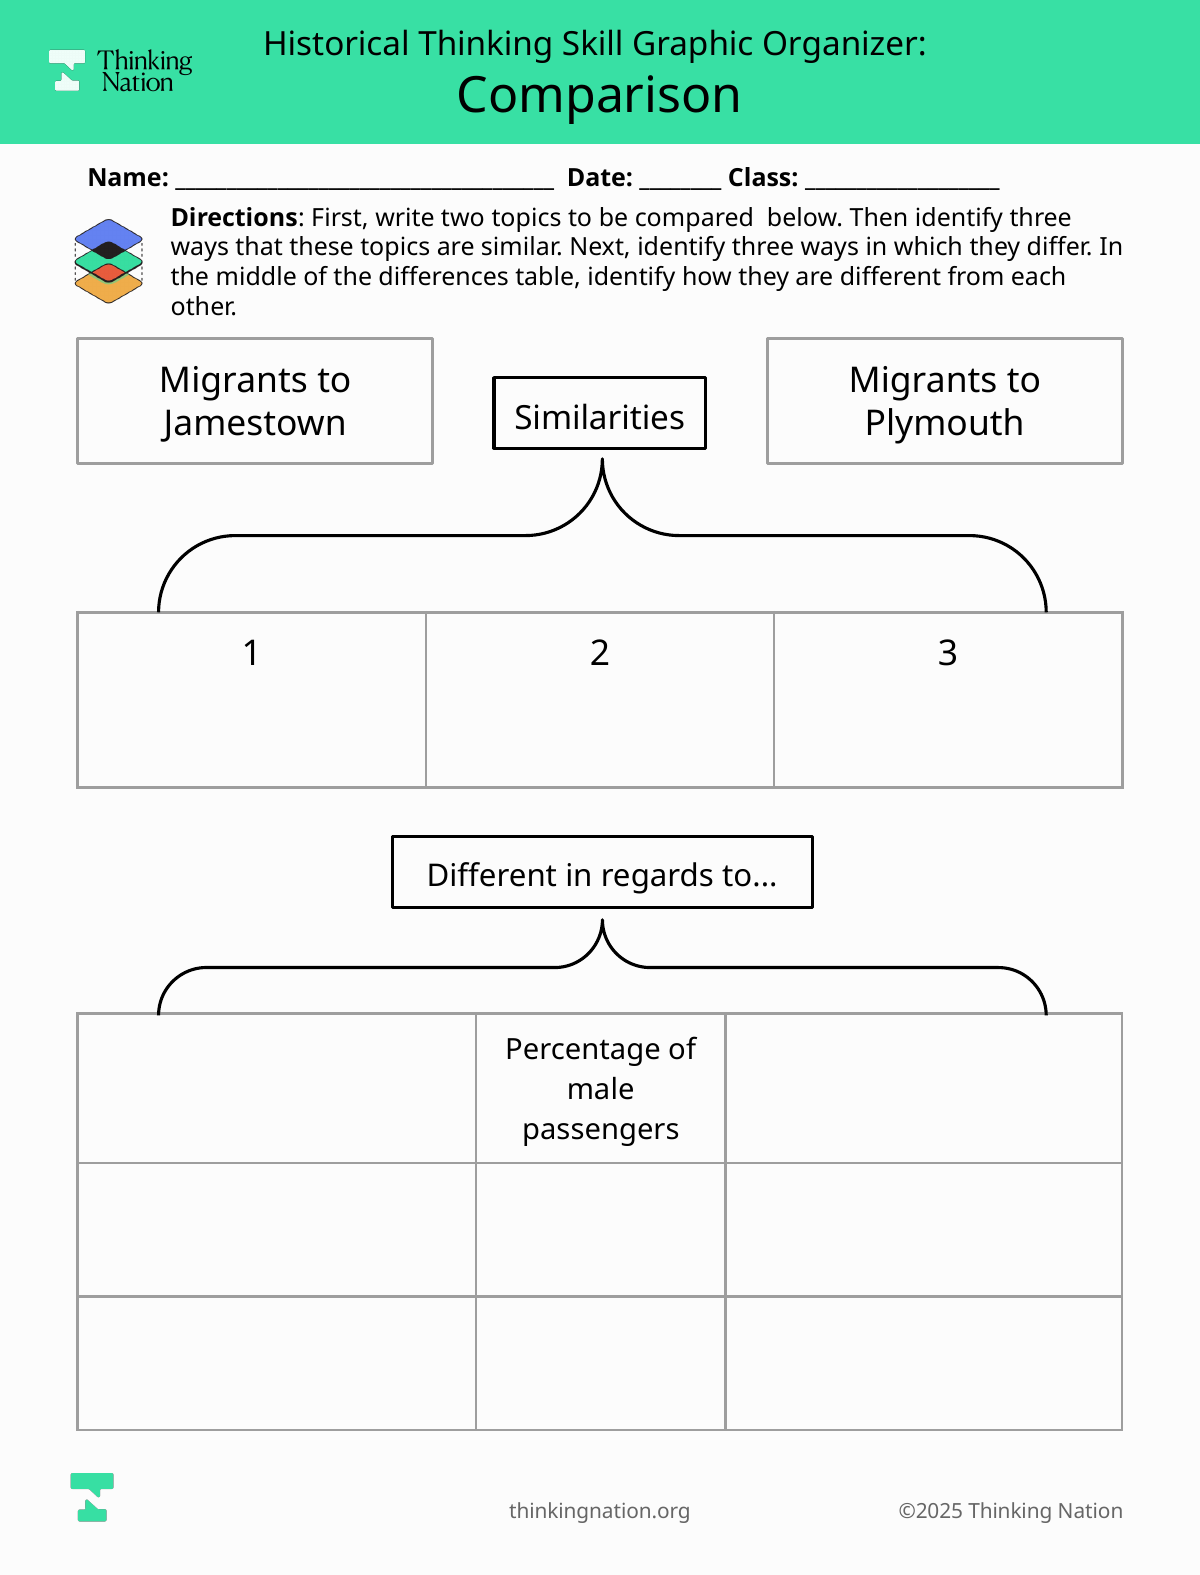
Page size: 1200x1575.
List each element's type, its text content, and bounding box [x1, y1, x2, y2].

table_cell [727, 1298, 1121, 1429]
text_box ©2025 Thinking Nation [854, 1483, 1139, 1532]
text_box Directions: First, write two topics to be compared below. Then identify three ways that these topics are similar. Next, identify three ways in which they differ. In the middle of the differences table, identify how they are different from each other. [168, 205, 1152, 317]
text_box Name: _____________________________________ Date: ________ Class: ___________________ [72, 146, 1128, 214]
table_cell [79, 1164, 475, 1295]
table_header [727, 1015, 1121, 1162]
table_header 3 [775, 614, 1121, 786]
table_header Percentage of male passengers [477, 1016, 724, 1162]
picture [58, 1463, 126, 1531]
text_box [158, 919, 1047, 1016]
text_box Migrants to Plymouth [767, 338, 1123, 464]
table_header 1 [79, 614, 425, 786]
text_box Similarities [493, 377, 706, 449]
text_box Historical Thinking Skill Graphic Organizer: Comparison [0, 0, 1200, 144]
table_cell [477, 1298, 724, 1429]
picture [53, 205, 165, 317]
text_box Migrants to Jamestown [77, 338, 433, 464]
text_box Different in regards to... [392, 836, 813, 908]
table_header [79, 1015, 475, 1162]
table_cell [477, 1164, 724, 1295]
picture [33, 35, 197, 104]
table_cell [727, 1164, 1121, 1295]
table_header 2 [427, 614, 773, 786]
table_cell [79, 1298, 475, 1429]
text_box thinkingnation.org [457, 1483, 742, 1532]
text_box [158, 458, 1047, 613]
